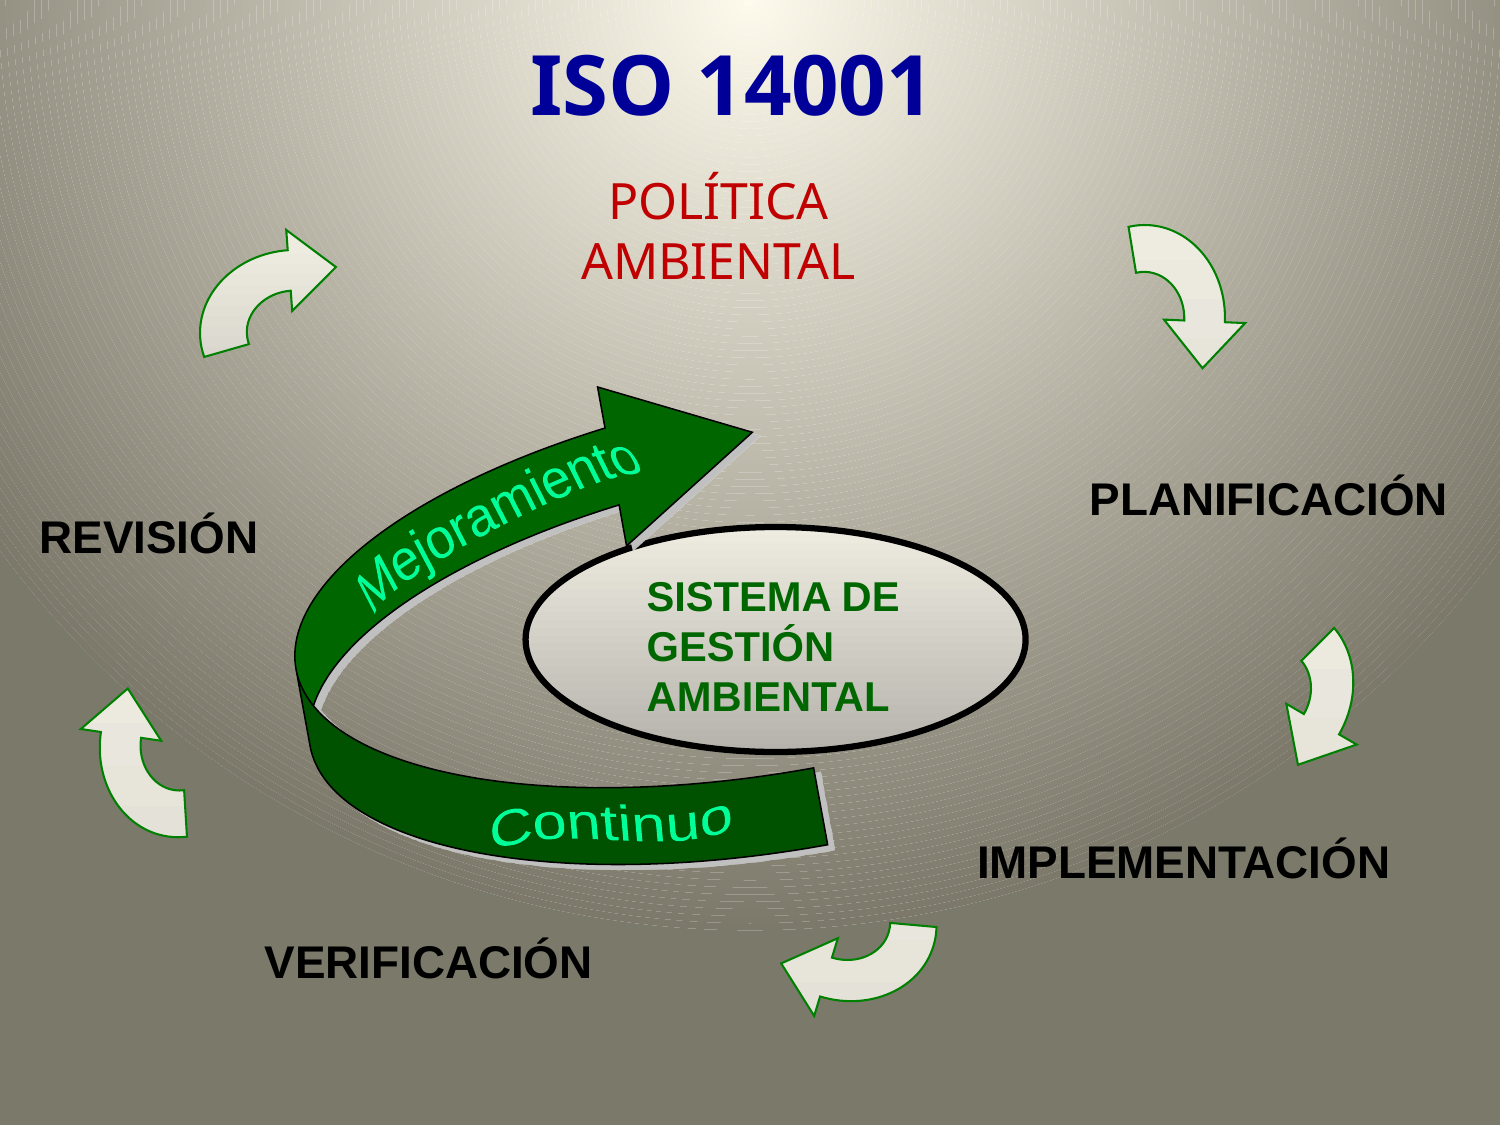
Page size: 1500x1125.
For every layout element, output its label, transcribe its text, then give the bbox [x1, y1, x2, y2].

text_box VERIFICACIÓN [249, 924, 675, 995]
text_box [1286, 627, 1357, 765]
text_box IMPLEMENTACIÓN [962, 825, 1450, 895]
text_box POLÍTICA AMBIENTAL [474, 162, 963, 298]
text_box [294, 386, 828, 865]
text_box [200, 229, 336, 357]
text_box ISO 14001 [383, 24, 1081, 140]
text_box REVISIÓN [24, 500, 300, 570]
text_box SISTEMA DE GESTIÓN AMBIENTAL [631, 562, 1095, 728]
text_box PLANIFICACIÓN [1074, 462, 1500, 533]
text_box [781, 922, 937, 1016]
text_box [1128, 225, 1246, 369]
text_box [80, 688, 187, 838]
text_box [525, 527, 957, 753]
